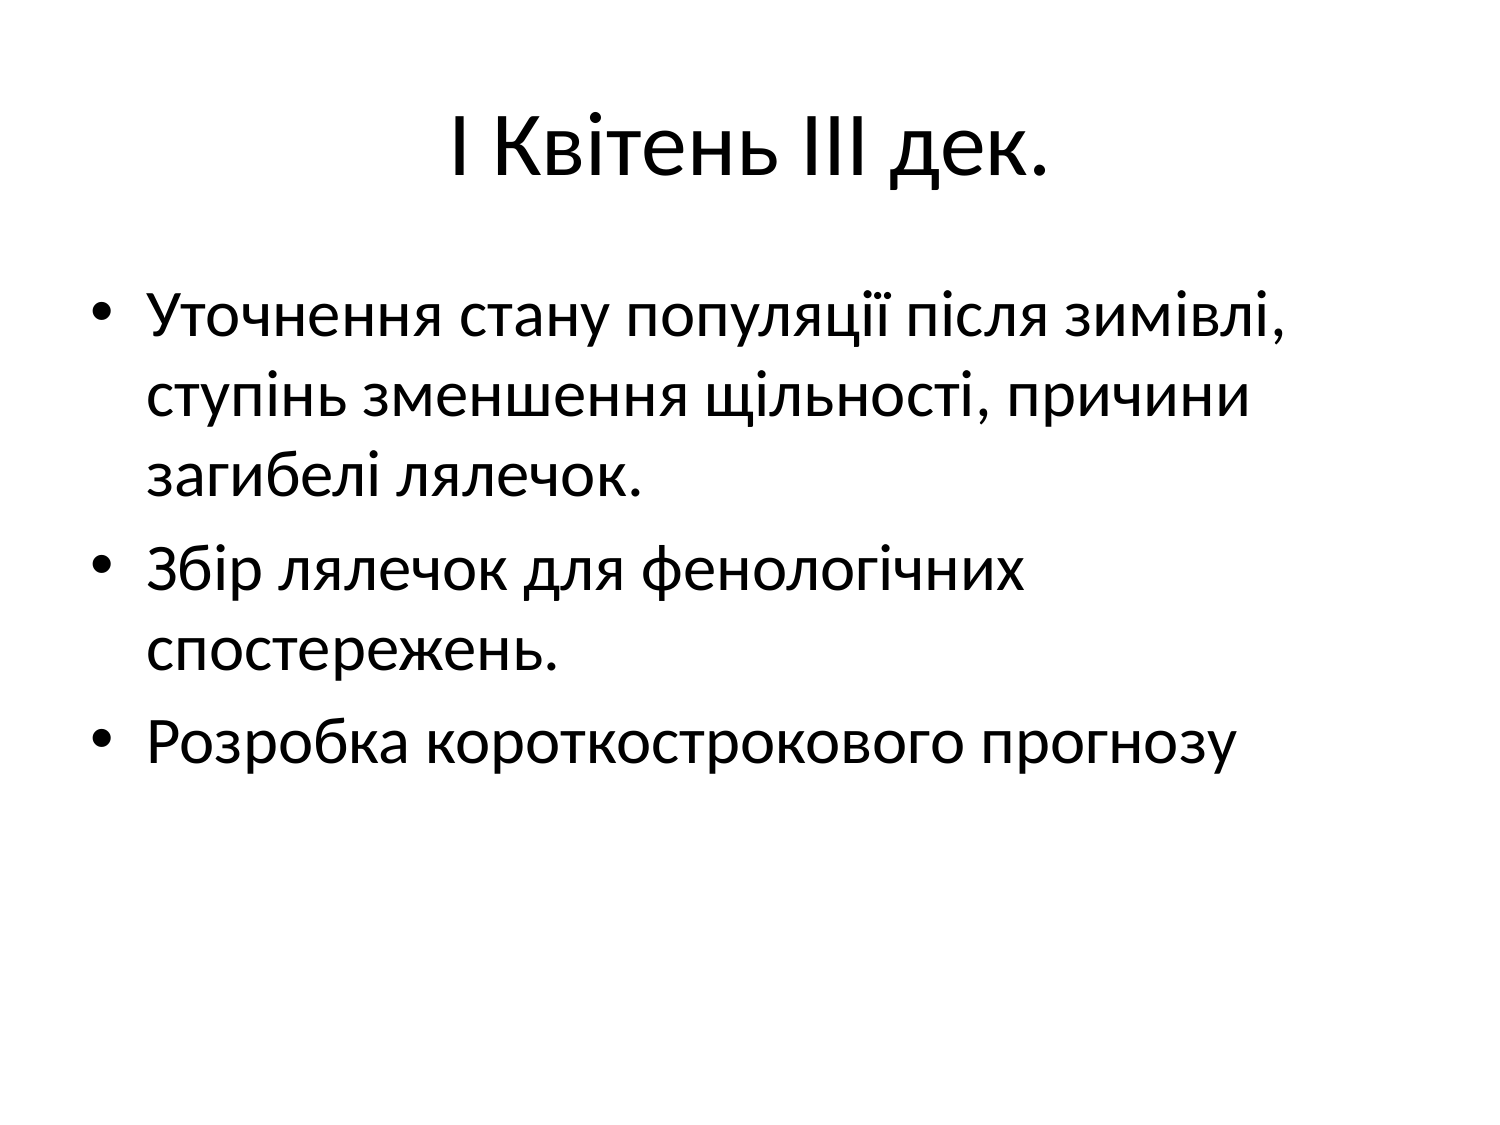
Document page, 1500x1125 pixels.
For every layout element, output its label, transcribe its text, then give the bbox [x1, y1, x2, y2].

list Уточнення стану популяції після зимівлі, ступінь зменшення щільності, причини загибелі лялечок. Збір лялечок для фенологічних спостережень. Розробка короткострокового прогнозу [75, 262, 1425, 1005]
title I Квітень III дек. [75, 45, 1425, 233]
